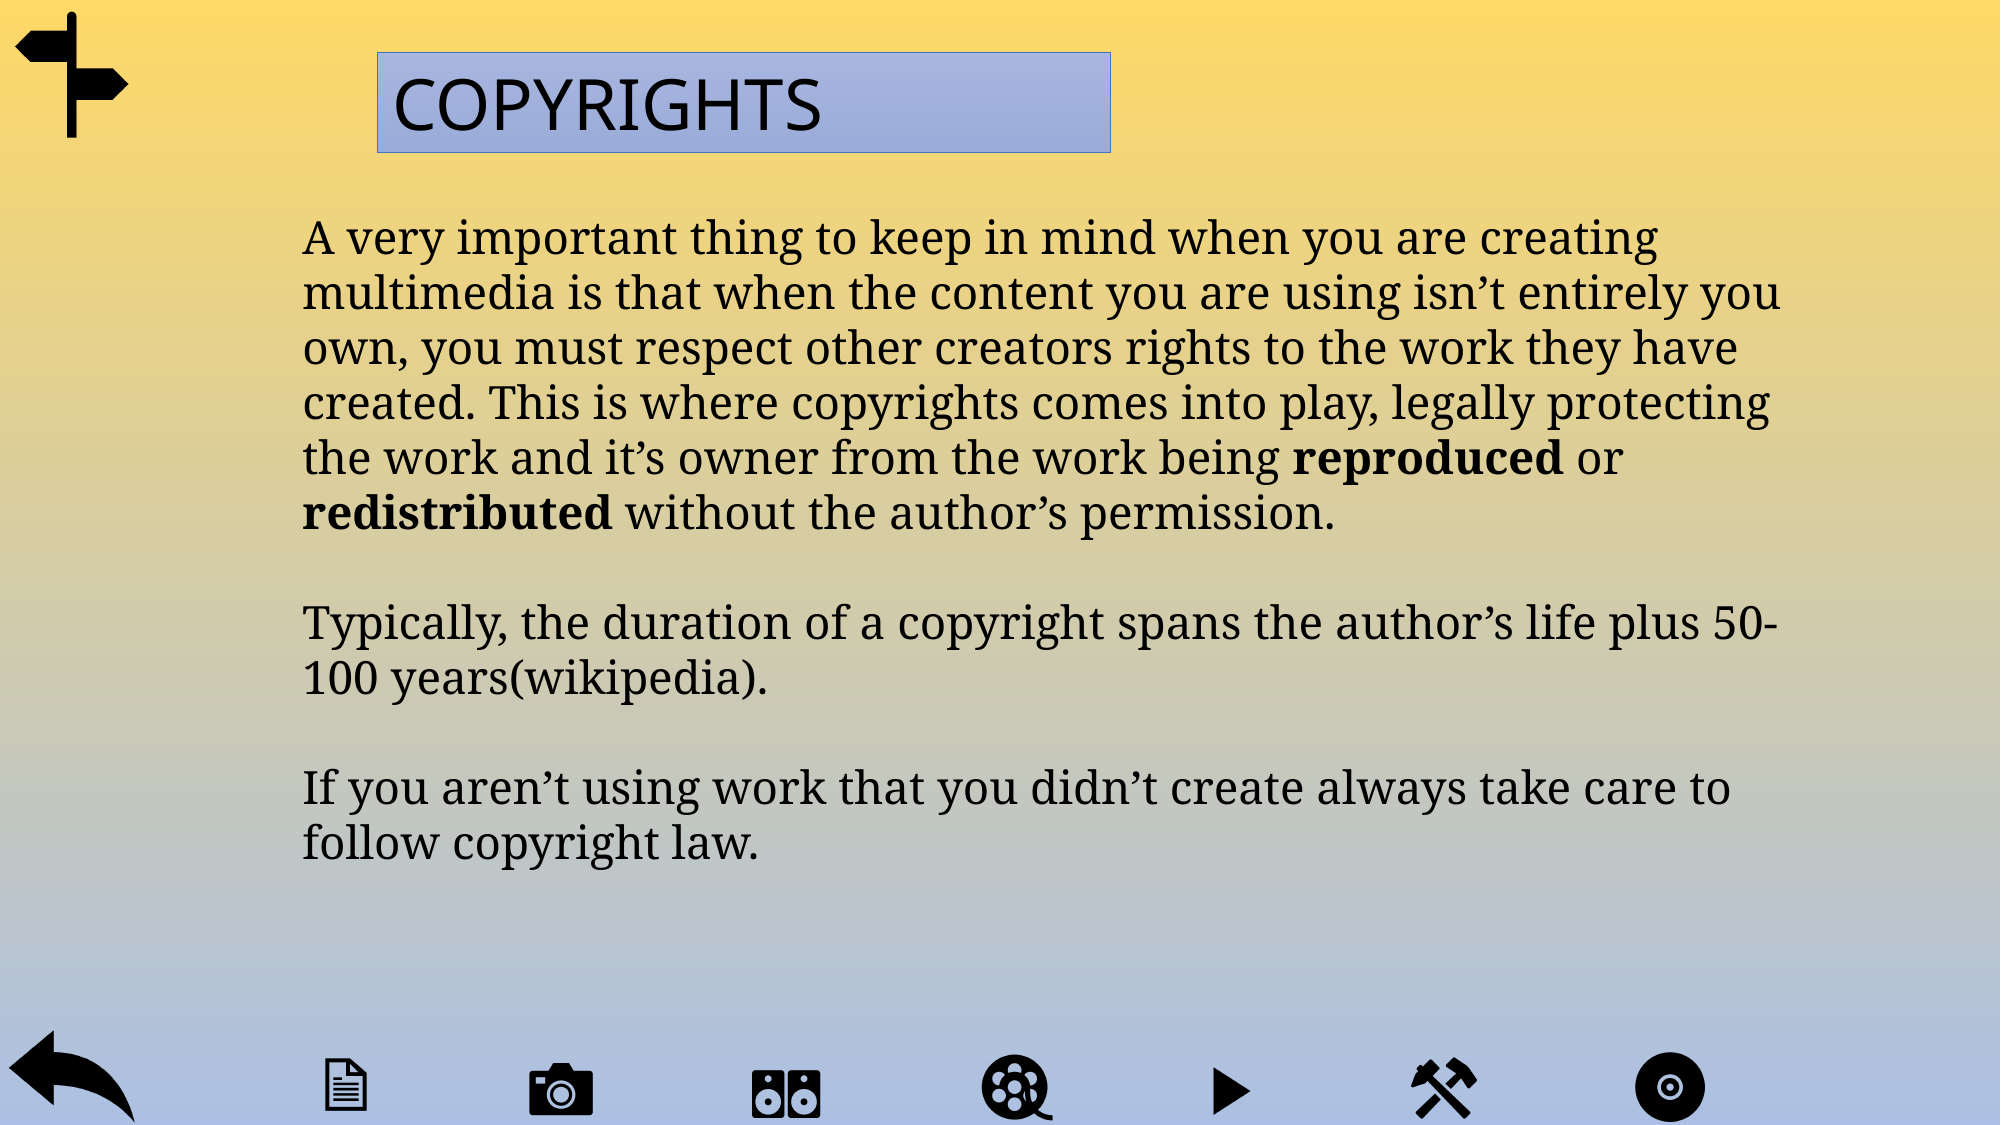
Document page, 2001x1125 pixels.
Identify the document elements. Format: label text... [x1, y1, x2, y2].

picture [0, 1000, 147, 1125]
picture [0, 0, 147, 150]
picture [1408, 1052, 1480, 1124]
text_box A very important thing to keep in mind when you are creating multimedia is that when the content you are using isn’t entirely you own, you must respect other creators rights to the work they have created. This is where copyrights comes into play, legally protecting the work and it’s owner from the work being reproduced or redistributed without the author’s permission. Typically, the duration of a copyright spans the author’s life plus 50-100 years(wikipedia). If you aren’t using work that you didn’t create always take care to follow copyright law. [287, 201, 1823, 876]
picture [523, 1051, 599, 1125]
picture [1626, 1043, 1714, 1125]
picture [314, 1053, 378, 1117]
picture [973, 1046, 1056, 1125]
text_box COPYRIGHTS [377, 52, 1111, 153]
picture [745, 1053, 827, 1125]
picture [1201, 1060, 1263, 1122]
